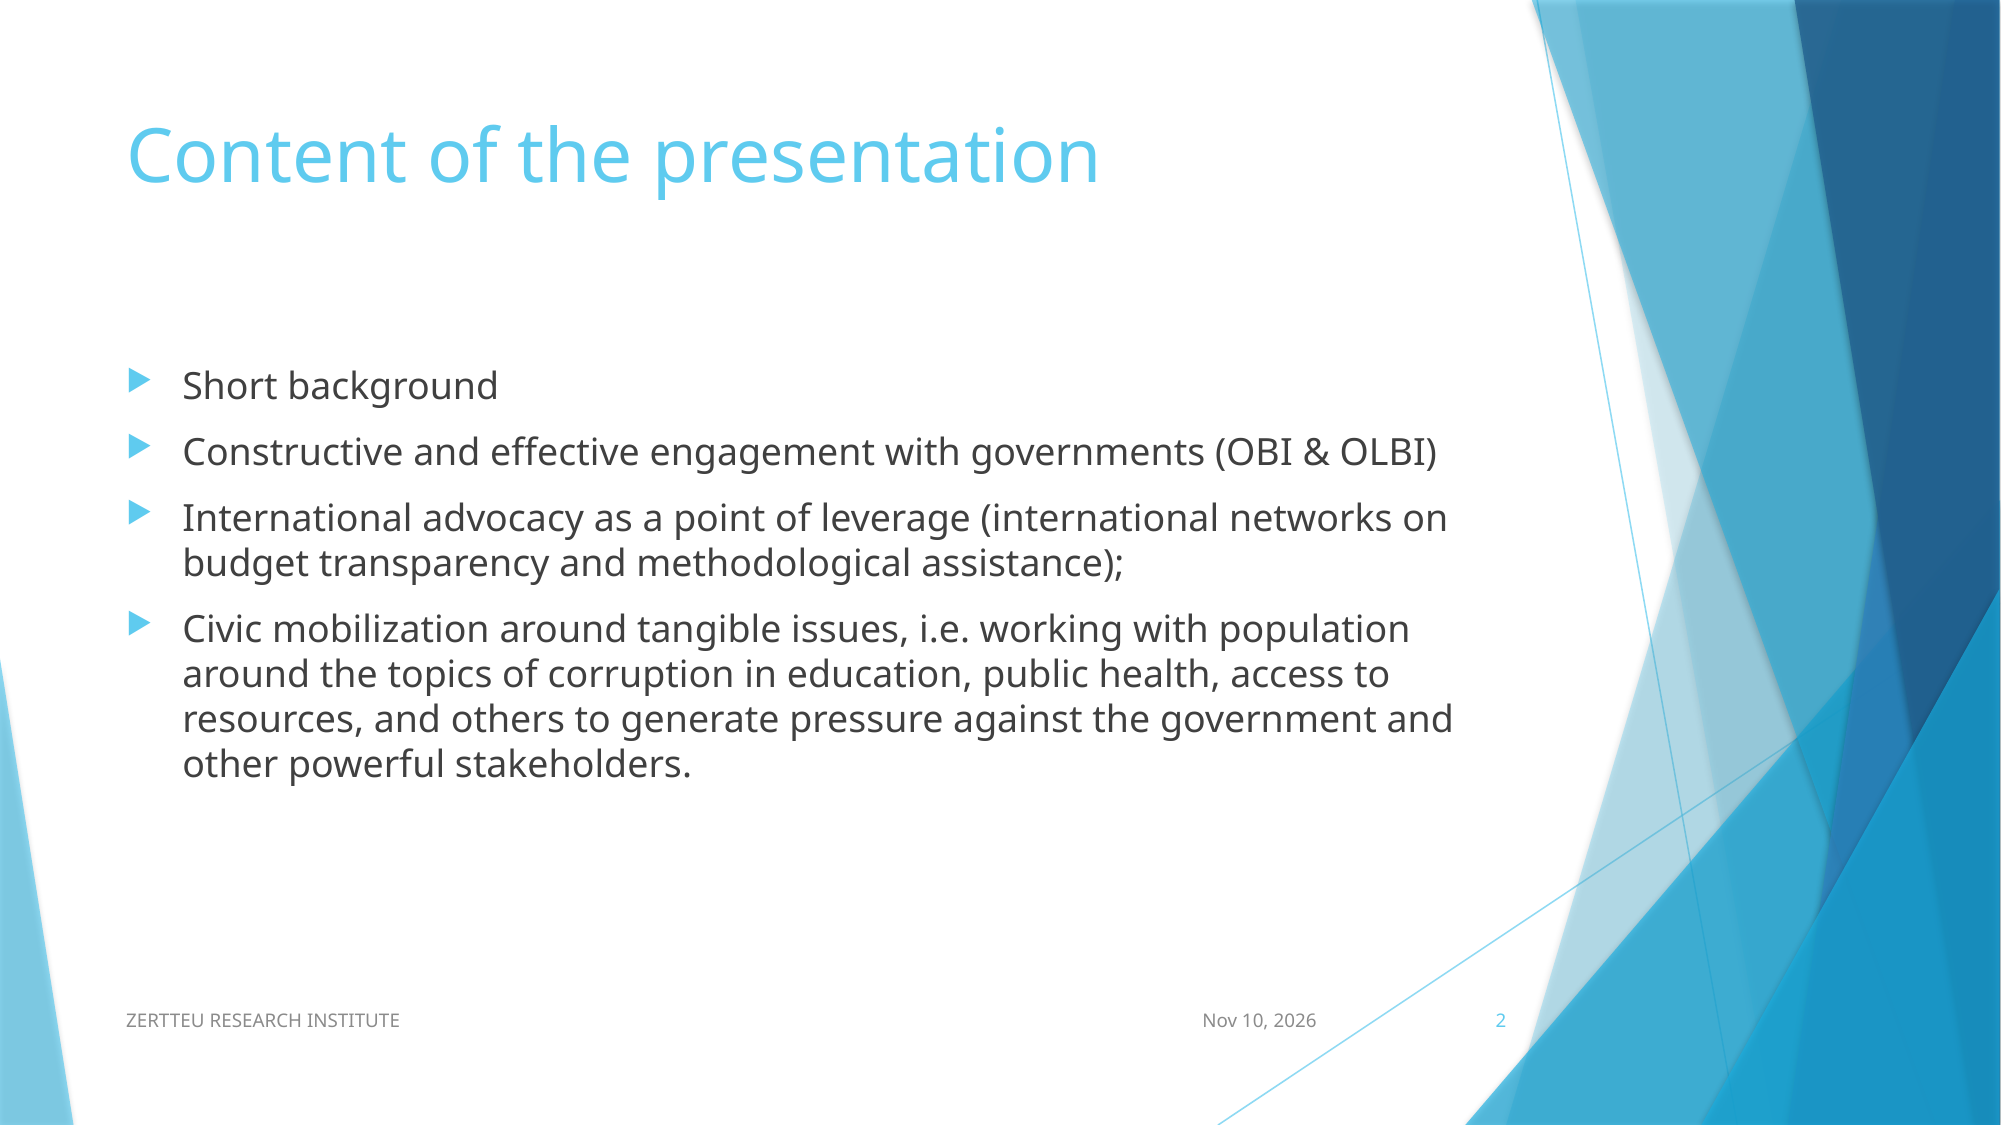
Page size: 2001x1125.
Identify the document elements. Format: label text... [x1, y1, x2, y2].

slide_number 8-Dec-14 [1181, 991, 1332, 1051]
footer ZERTTEU RESEARCH INSTITUTE [111, 991, 1145, 1051]
title Content of the presentation [111, 99, 1522, 317]
slide_number 2 [1409, 991, 1522, 1051]
list Short background Constructive and effective engagement with governments (OBI & OLBI) International advocacy as a point of leverage (international networks on budget transparency and methodological assistance); Civic mobilization around tangible issues, i.e. working with population around the topics of corruption in education, public health, access to resources, and others to generate pressure against the government and other powerful stakeholders. [111, 354, 1522, 992]
